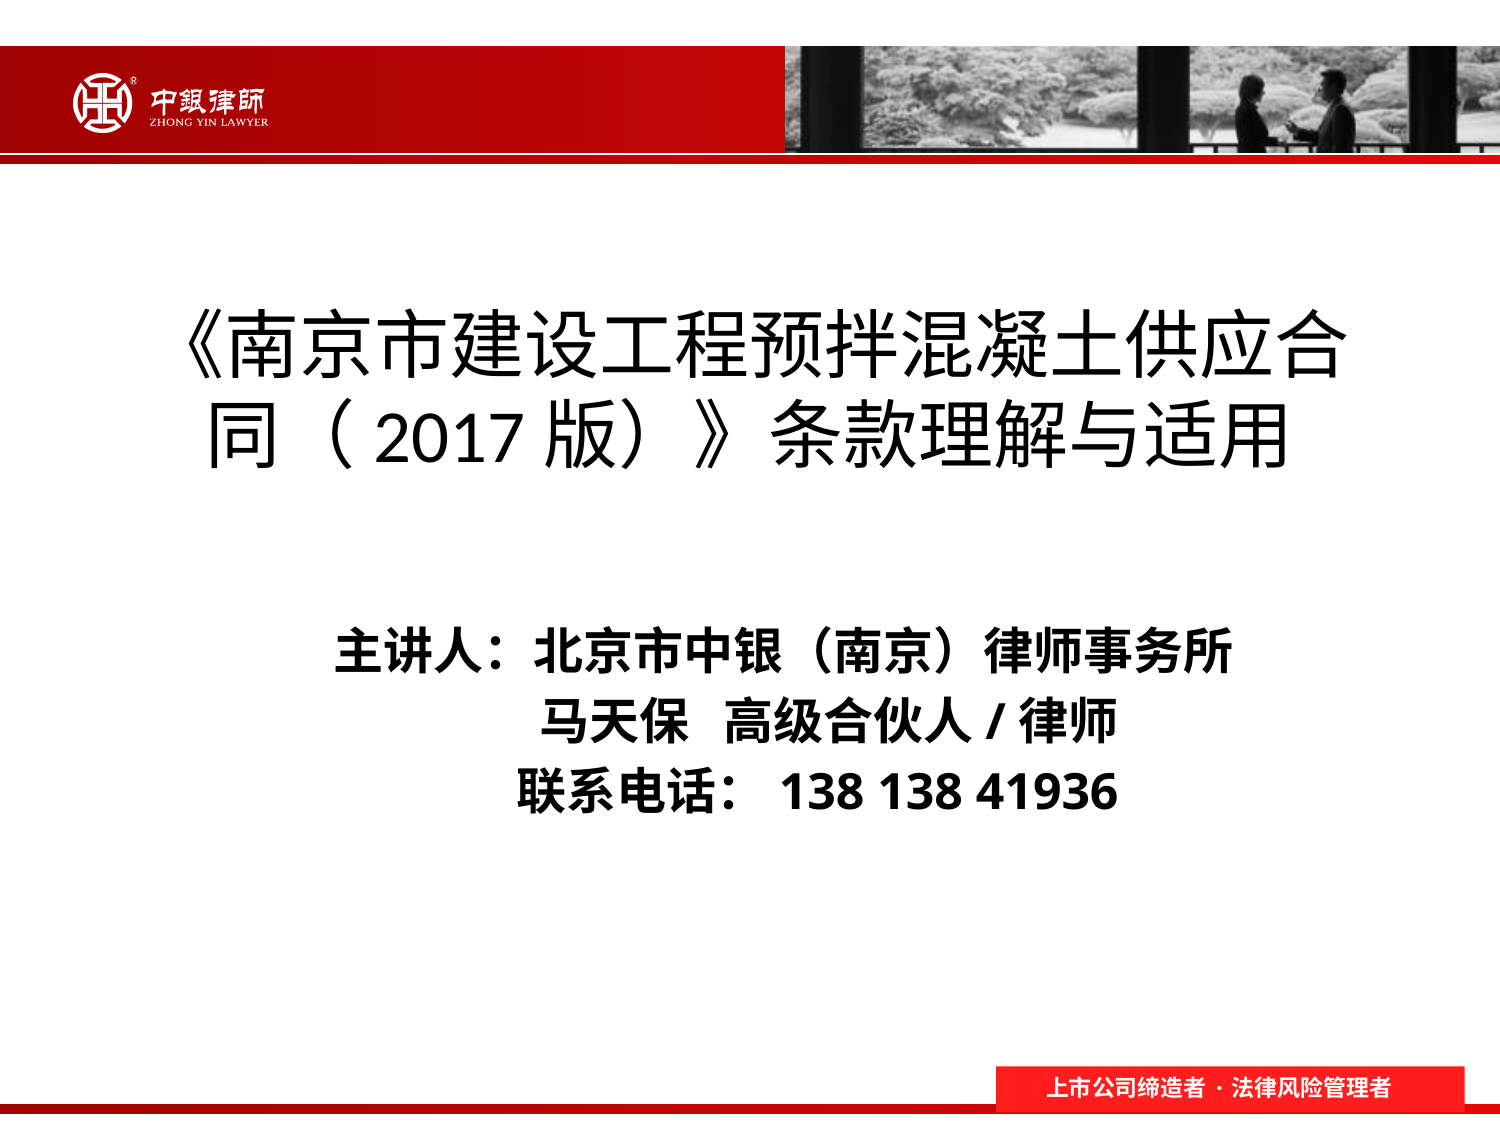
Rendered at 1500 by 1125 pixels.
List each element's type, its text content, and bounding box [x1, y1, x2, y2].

picture [73, 73, 268, 133]
title 《南京市建设工程预拌混凝土供应合同（2017版）》条款理解与适用 [112, 290, 1388, 575]
subtitle 主讲人：北京市中银（南京）律师事务所 马天保 高级合伙人/律师 联系电话：138 138 41936 [258, 472, 1309, 917]
